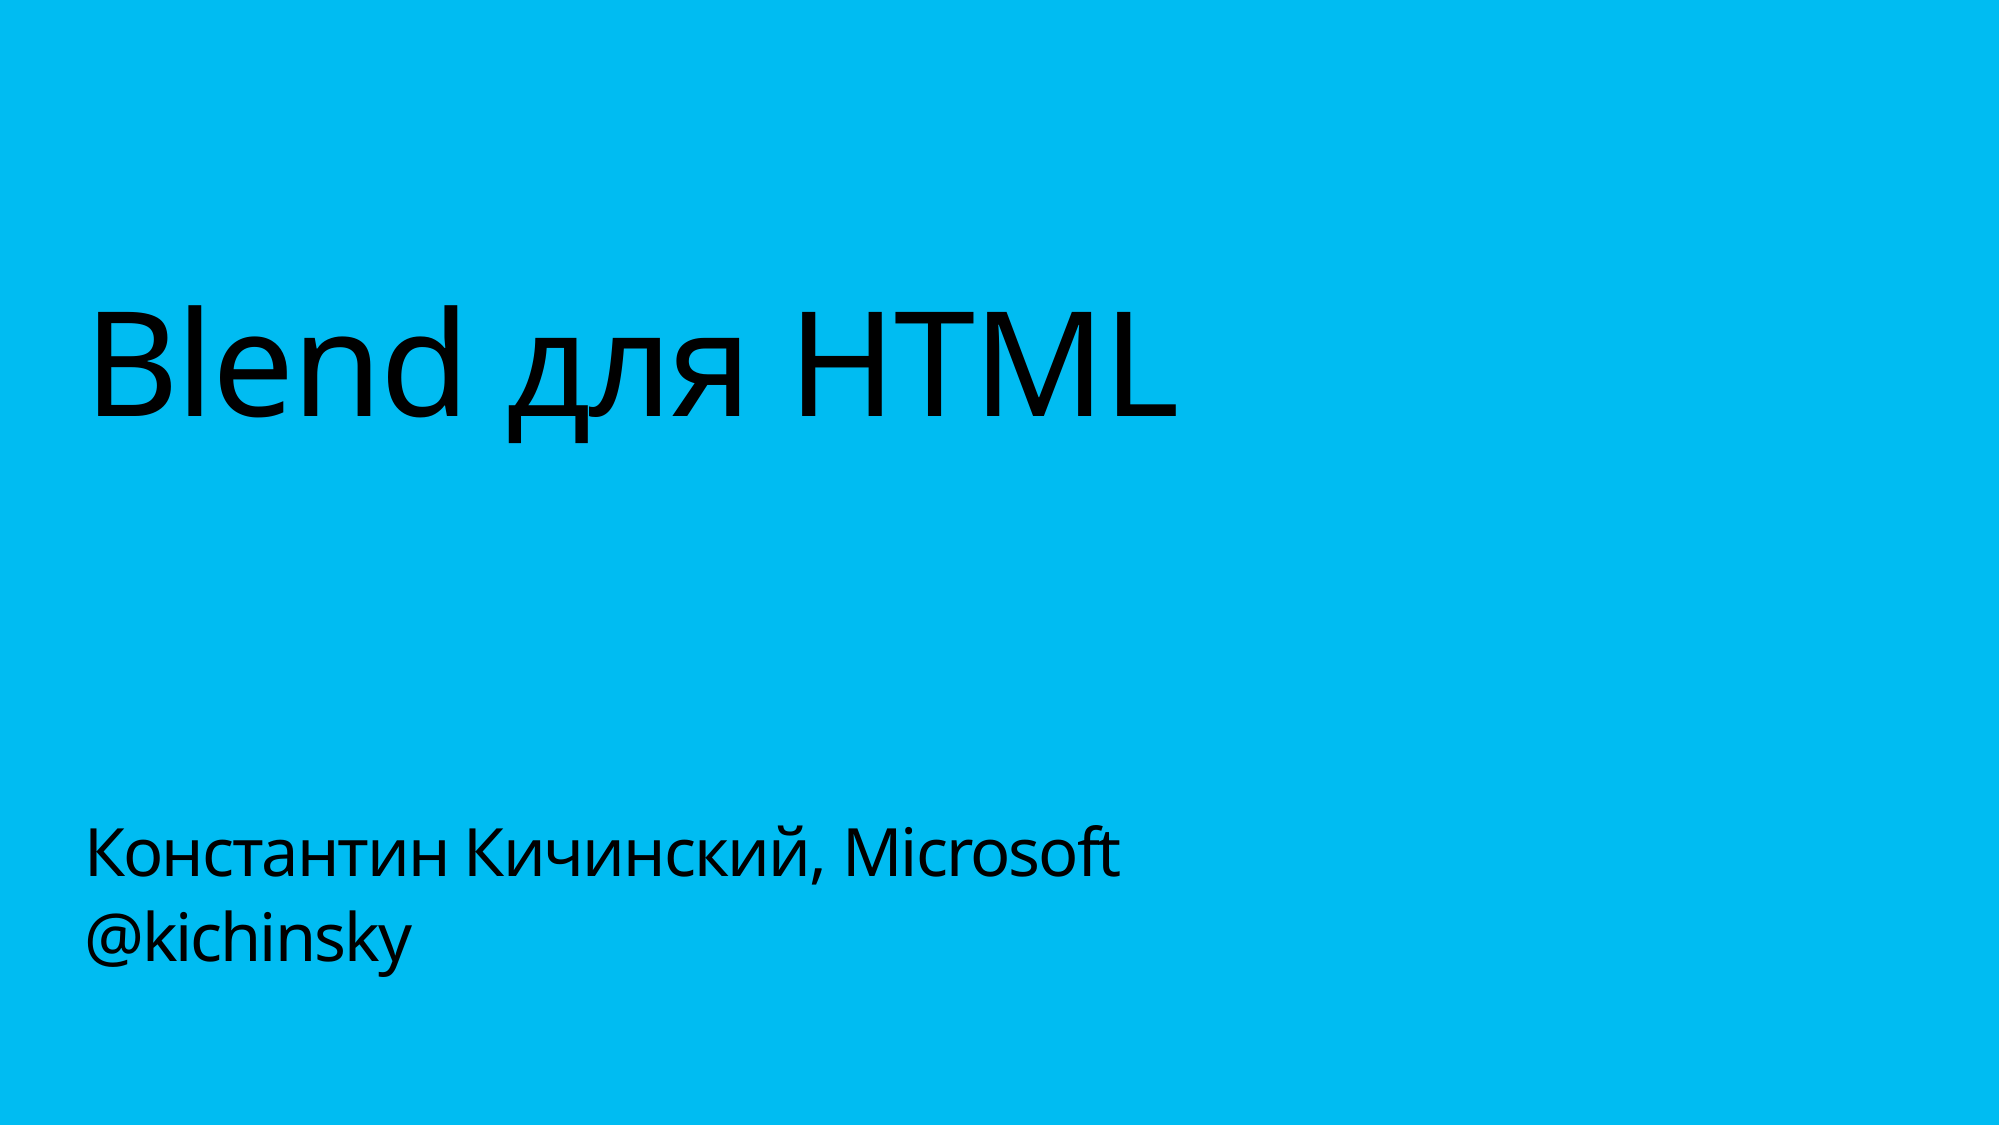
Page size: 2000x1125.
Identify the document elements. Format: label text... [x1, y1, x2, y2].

list Константин Кичинский, Microsoft @kichinsky [84, 819, 1317, 981]
list Blend для HTML [84, 290, 1926, 450]
